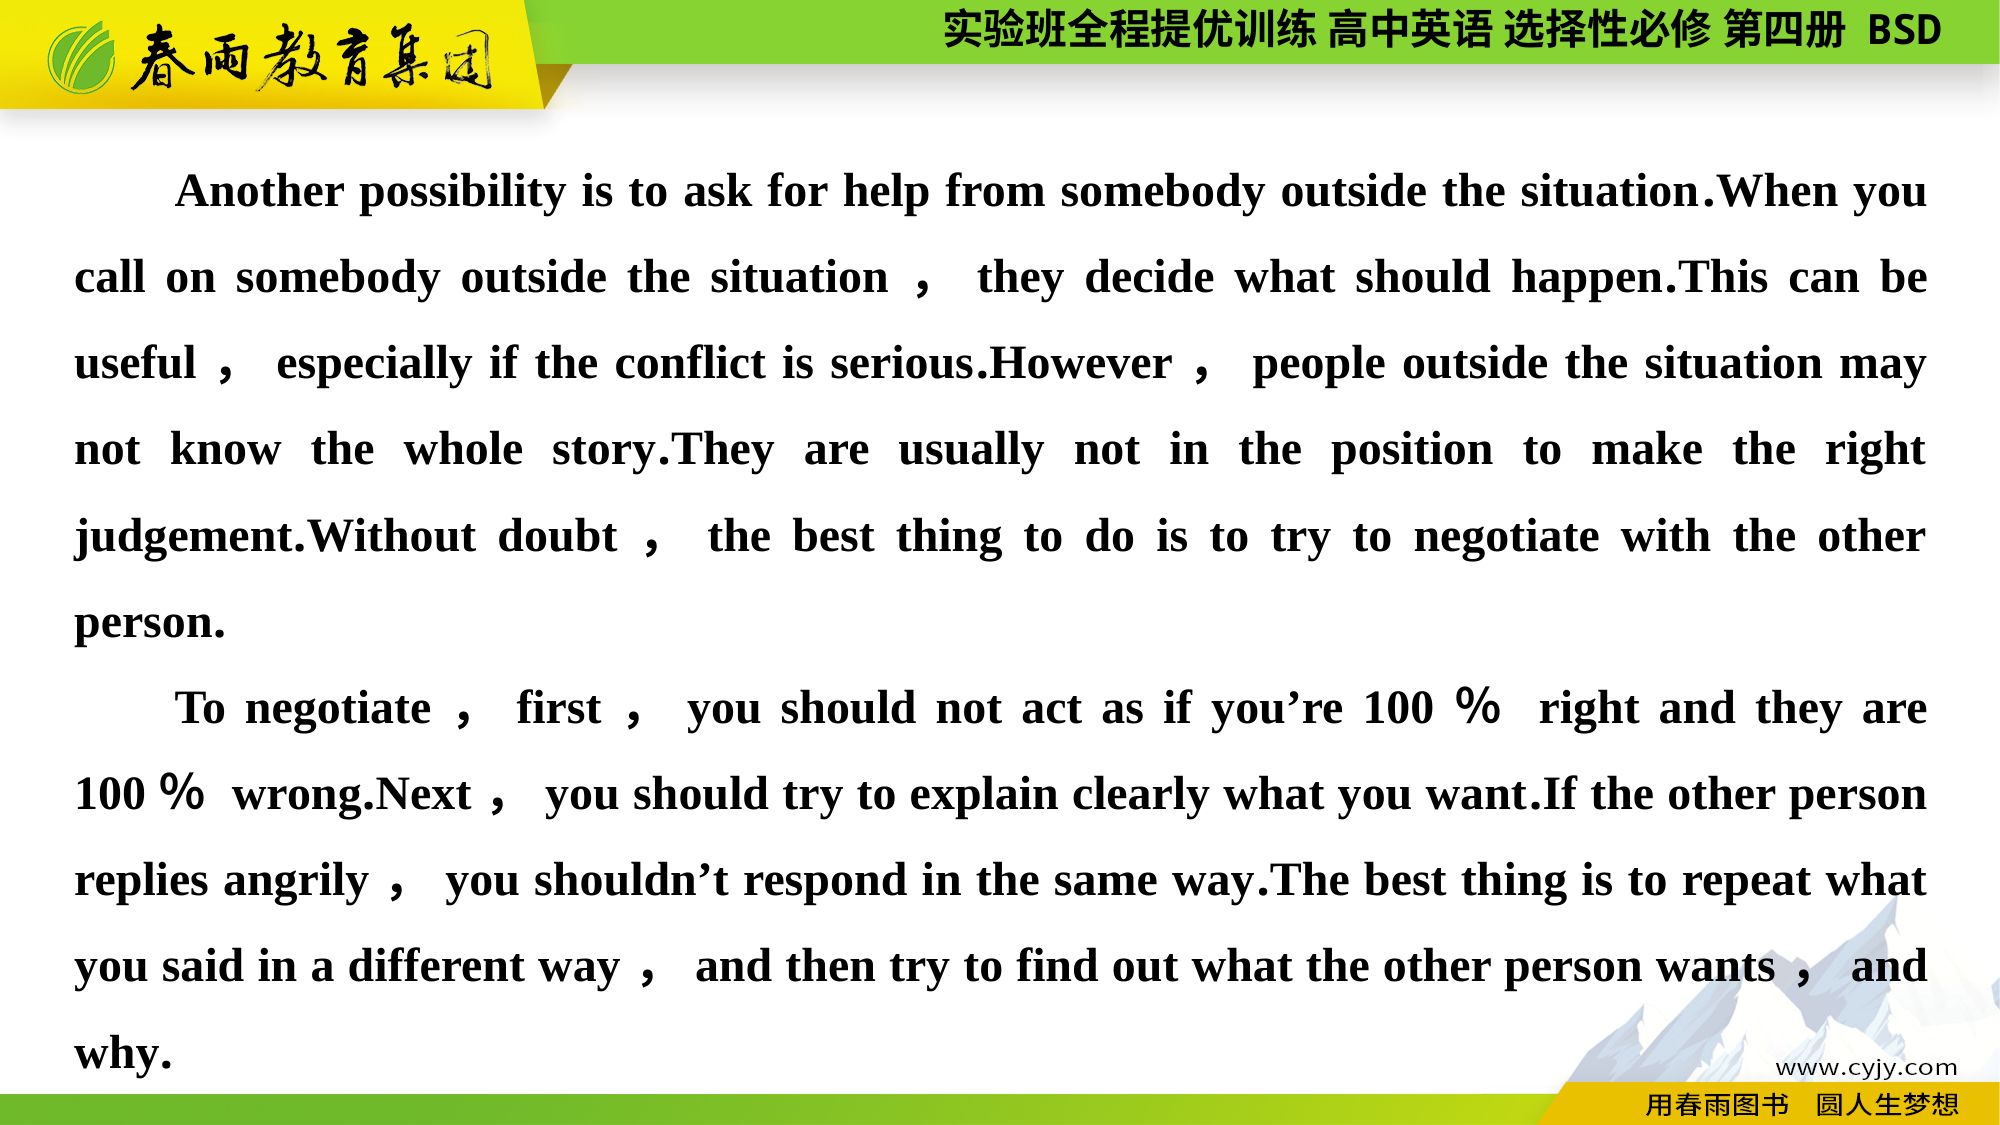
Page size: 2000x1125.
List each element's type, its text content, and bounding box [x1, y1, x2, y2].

list Another possibility is to ask for help from somebody outside the situation.When you call on somebody outside the situation，they decide what should happen.This can be useful，especially if the conflict is serious.However，people outside the situation may not know the whole story.They are usually not in the position to make the right judgement.Without doubt，the best thing to do is to try to negotiate with the other person. To negotiate，first，you should not act as if you’re 100％ right and they are 100％ wrong.Next，you should try to explain clearly what you want.If the other person replies angrily，you shouldn’t respond in the same way.The best thing is to repeat what you said in a different way，and then try to find out what the other person wants，and why. [59, 122, 1944, 998]
picture [0, 0, 2000, 1125]
